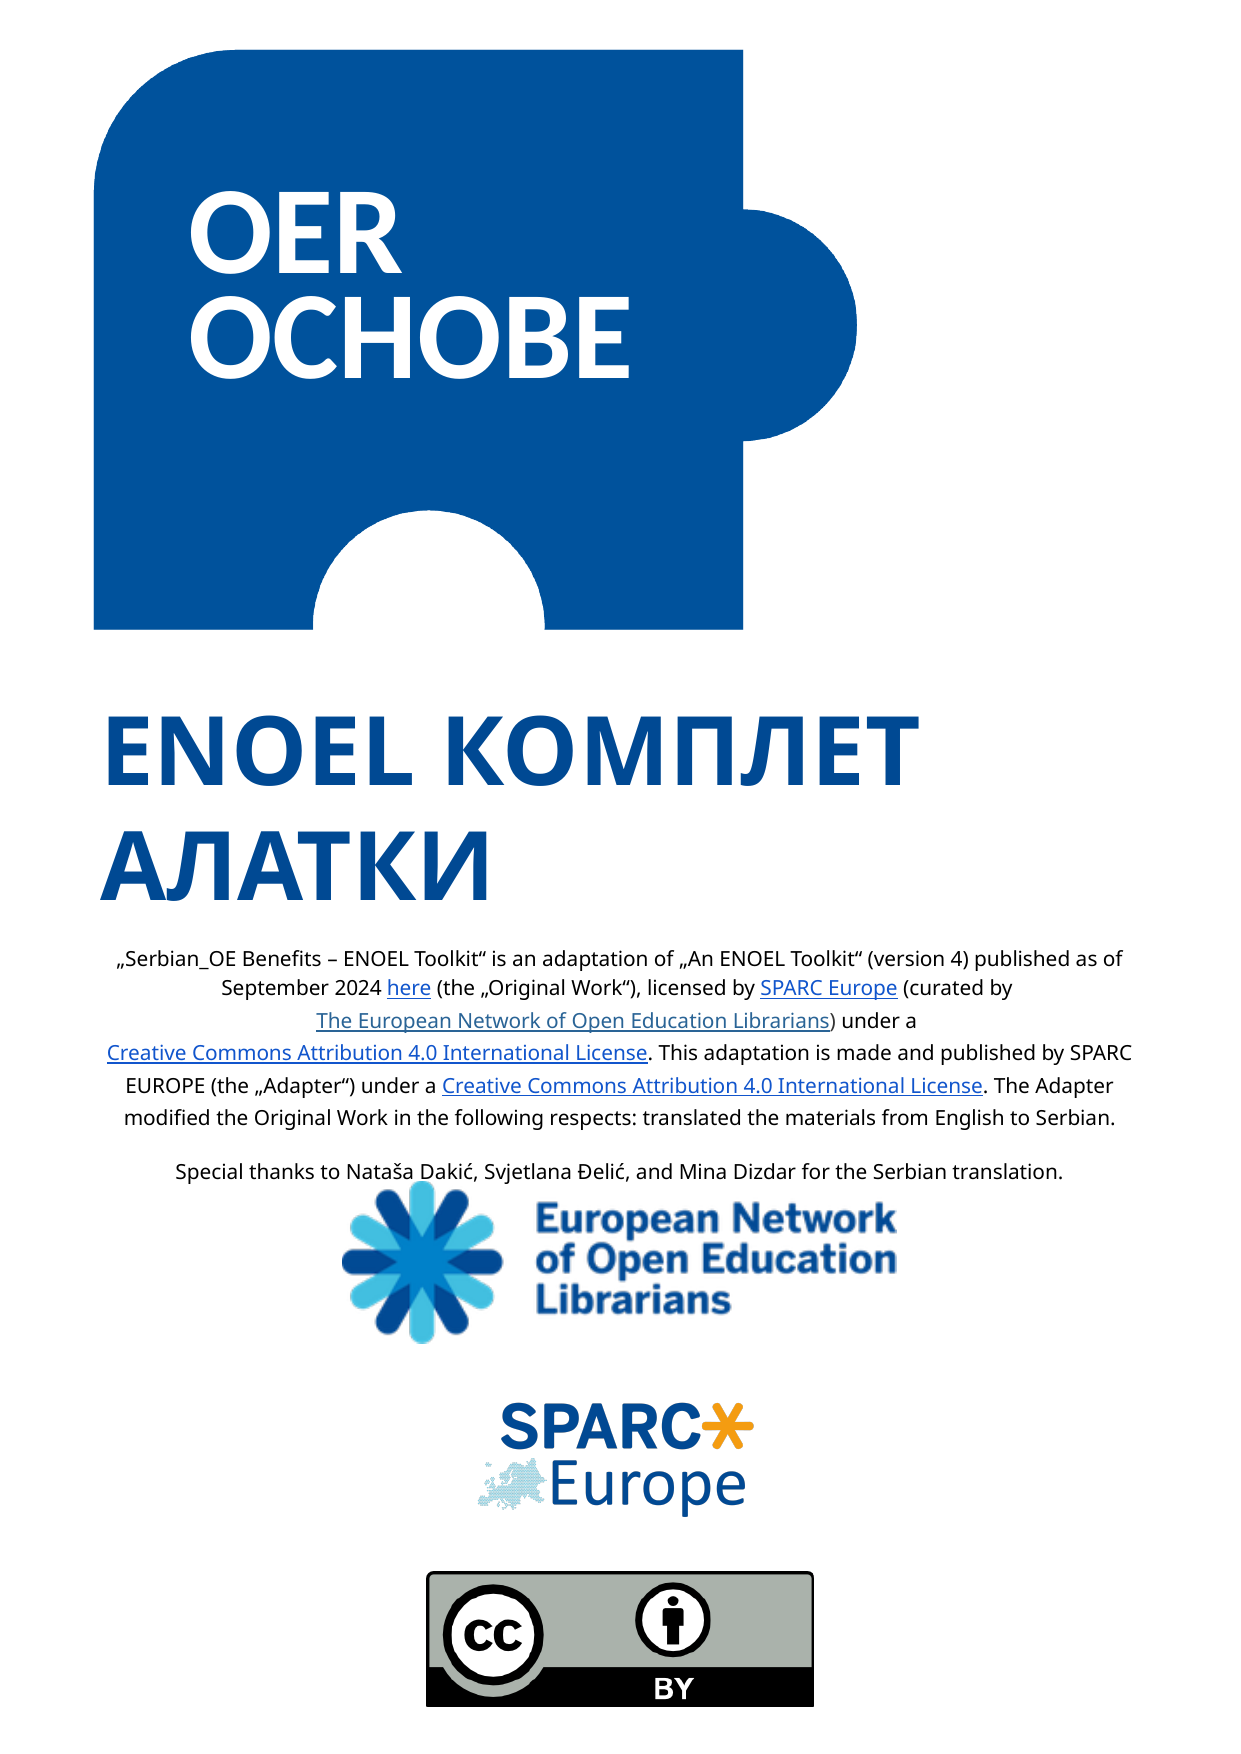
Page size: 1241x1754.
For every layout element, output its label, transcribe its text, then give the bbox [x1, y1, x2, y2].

text_box ENOEL КОМПЛЕТ АЛАТКИ [85, 674, 1138, 935]
picture [342, 1181, 898, 1344]
picture [93, 49, 857, 630]
picture [475, 1359, 764, 1522]
text_box „Serbian_OE Benefits – ENOEL Toolkit“ is an adaptation of „An ENOEL Toolkit“ (version 4) published as of September 2024 here (the „Original Work“), licensed by SPARC Europe (curated by The European Network of Open Education Librarians) under a Creative Commons Attribution 4.0 International License. This adaptation is made and published by SPARC EUROPE (the „Adapter“) under a Creative Commons Attribution 4.0 International License. The Adapter modified the Original Work in the following respects: translated the materials from English to Serbian. Special thanks to Nataša Dakić, Svjetlana Đelić, and Mina Dizdar for the Serbian translation. [93, 929, 1146, 1196]
picture [425, 1571, 815, 1708]
